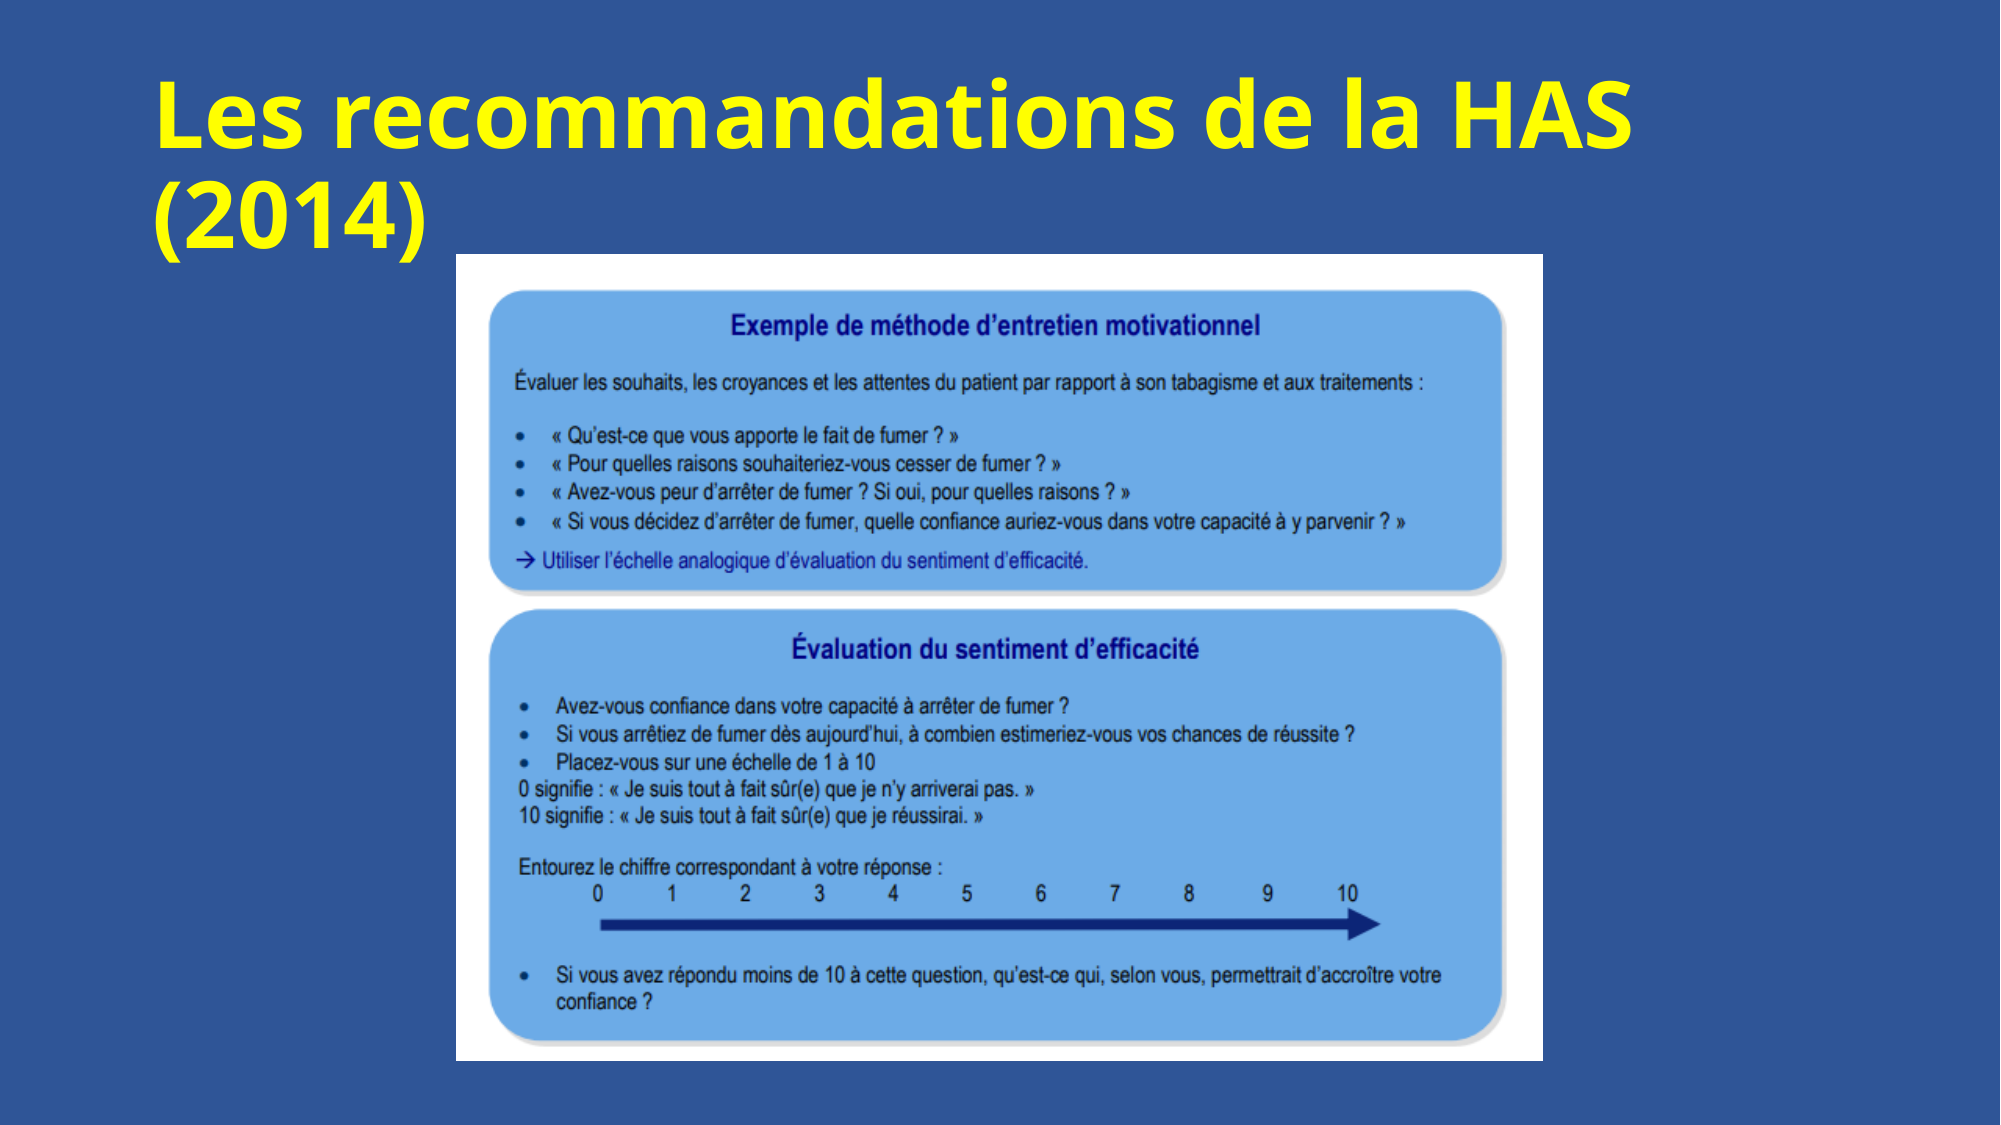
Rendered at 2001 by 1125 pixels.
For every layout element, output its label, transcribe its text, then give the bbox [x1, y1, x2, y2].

picture [456, 254, 1544, 1061]
title Les recommandations de la HAS (2014) [137, 59, 1863, 278]
